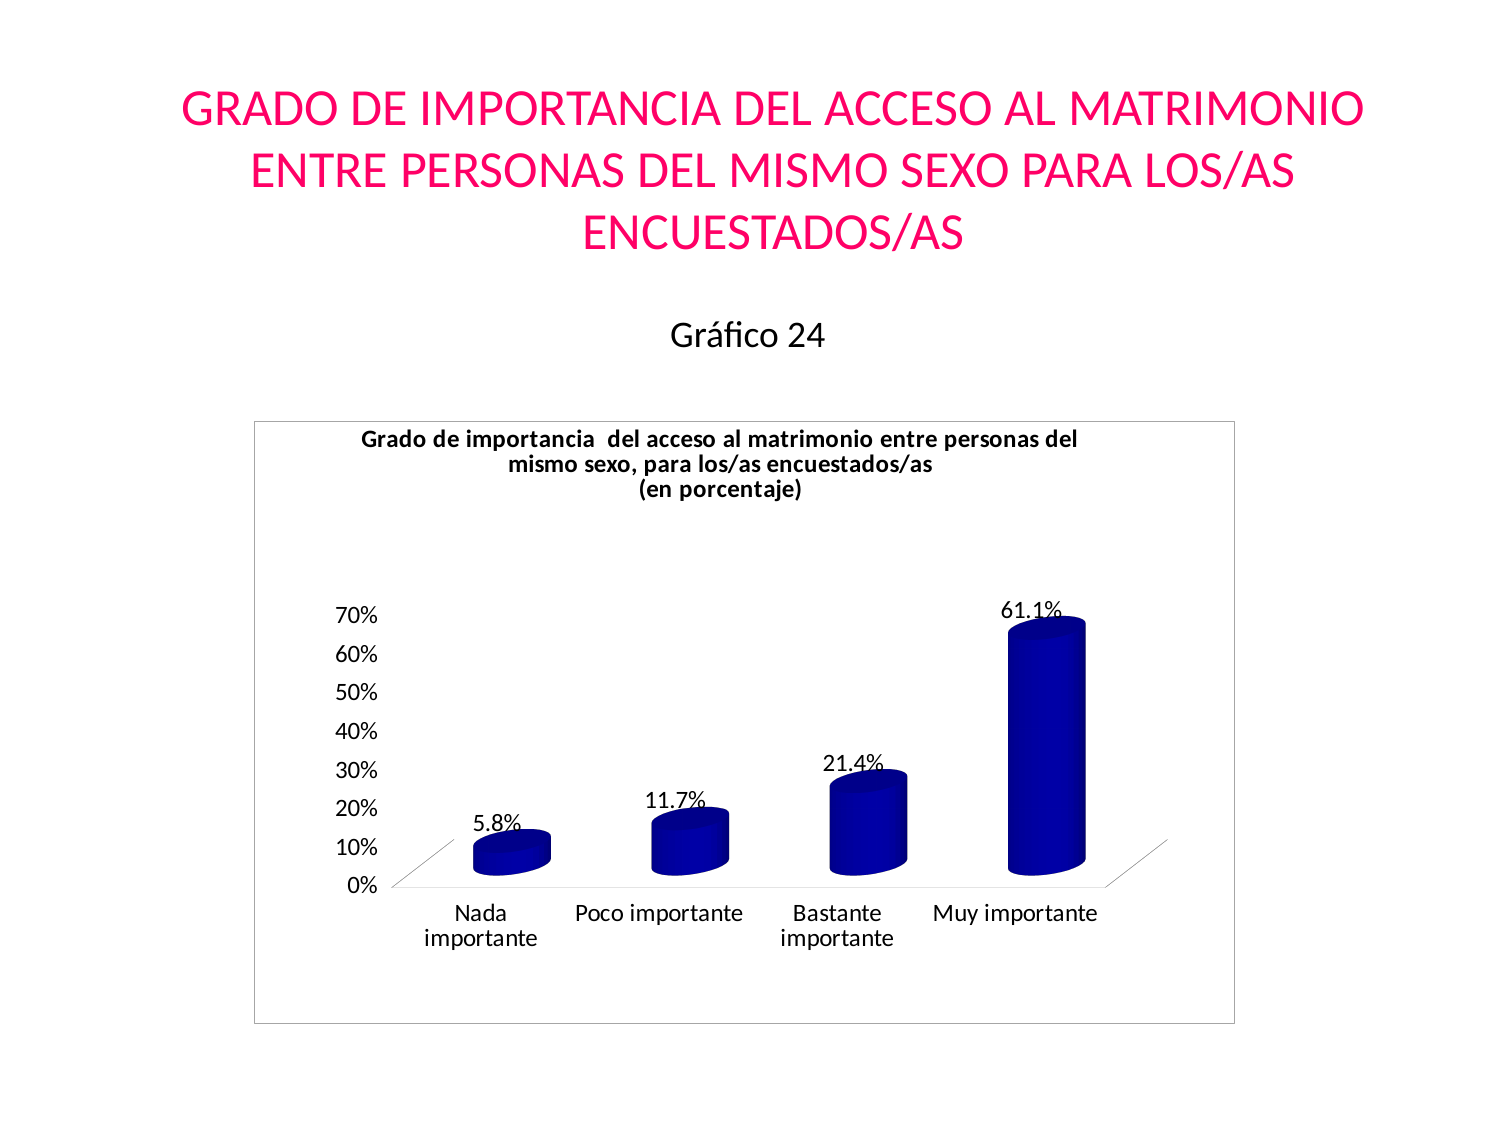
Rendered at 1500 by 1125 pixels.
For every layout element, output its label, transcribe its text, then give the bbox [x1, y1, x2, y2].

text_box Gráfico 24 [655, 302, 868, 363]
chart [253, 420, 1235, 1024]
text_box GRADO DE IMPORTANCIA DEL ACCESO AL MATRIMONIO ENTRE PERSONAS DEL MISMO SEXO PARA LOS/AS ENCUESTADOS/AS [100, 113, 1447, 220]
